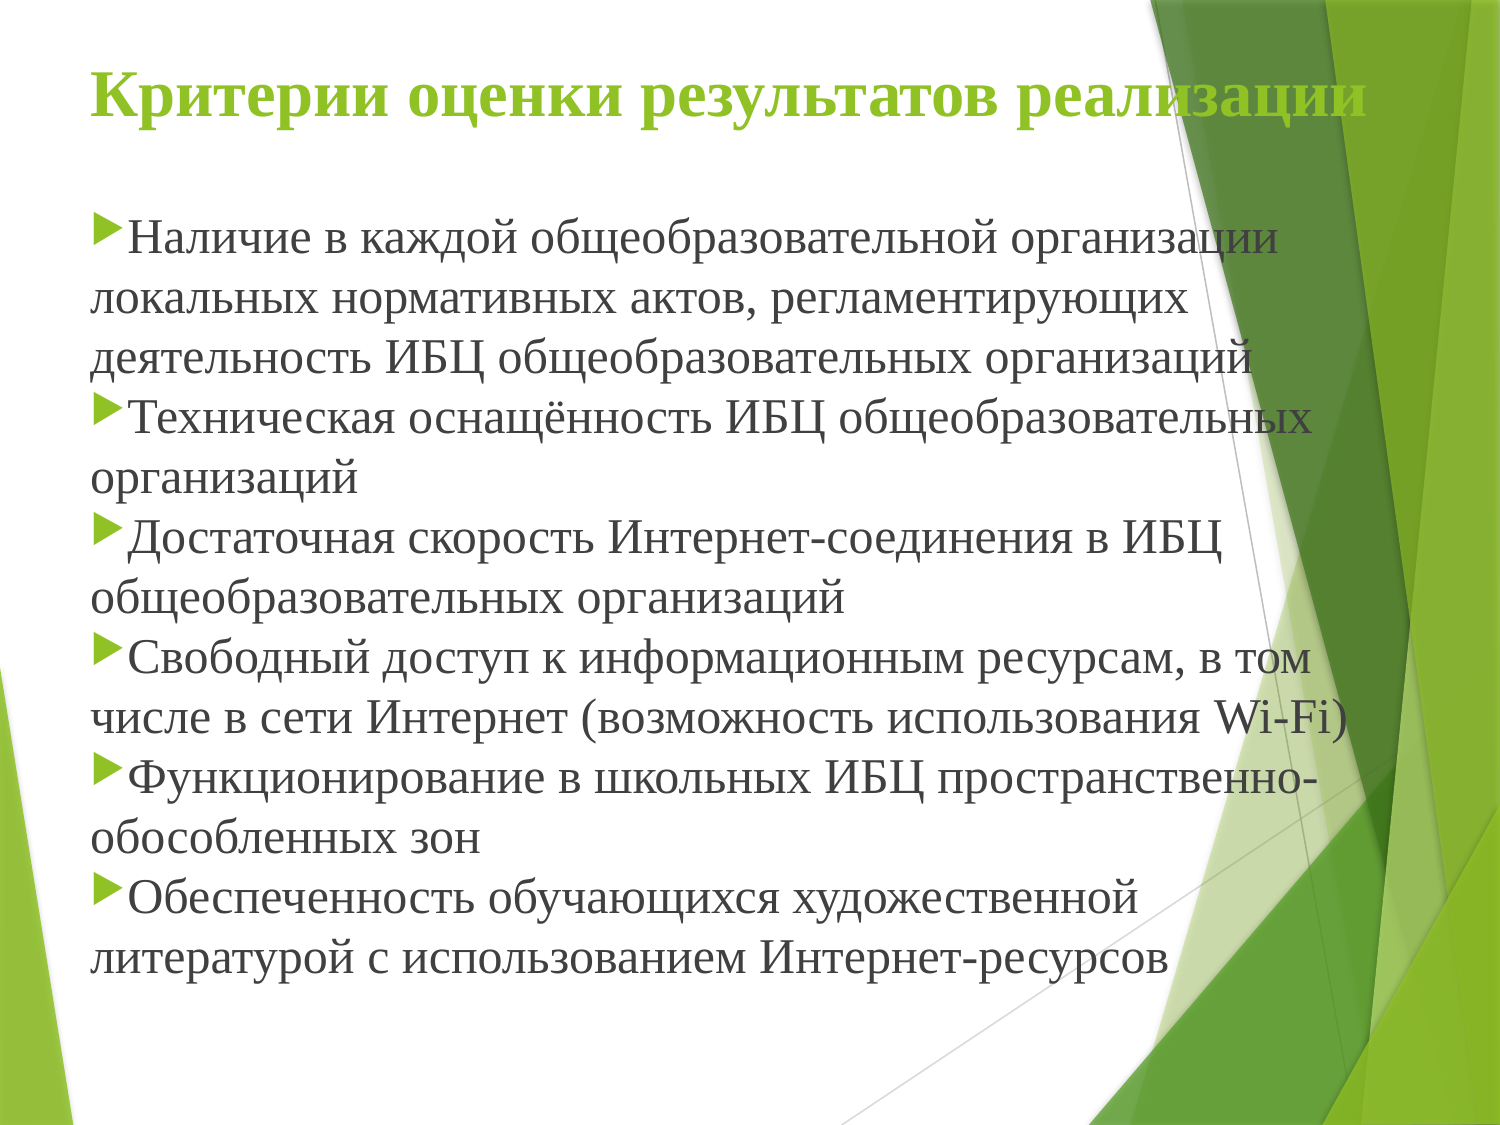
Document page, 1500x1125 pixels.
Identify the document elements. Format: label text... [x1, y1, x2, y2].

list Наличие в каждой общеобразовательной организации локальных нормативных актов, регламентирующих деятельность ИБЦ общеобразовательных организаций Техническая оснащённость ИБЦ общеобразовательных организаций Достаточная скорость Интернет-соединения в ИБЦ общеобразовательных организаций Свободный доступ к информационным ресурсам, в том числе в сети Интернет (возможность использования Wi-Fi) Функционирование в школьных ИБЦ пространственно-обособленных зон Обеспеченность обучающихся художественной литературой с использованием Интернет-ресурсов [75, 196, 1425, 1083]
title Критерии оценки результатов реализации [75, 42, 1425, 174]
